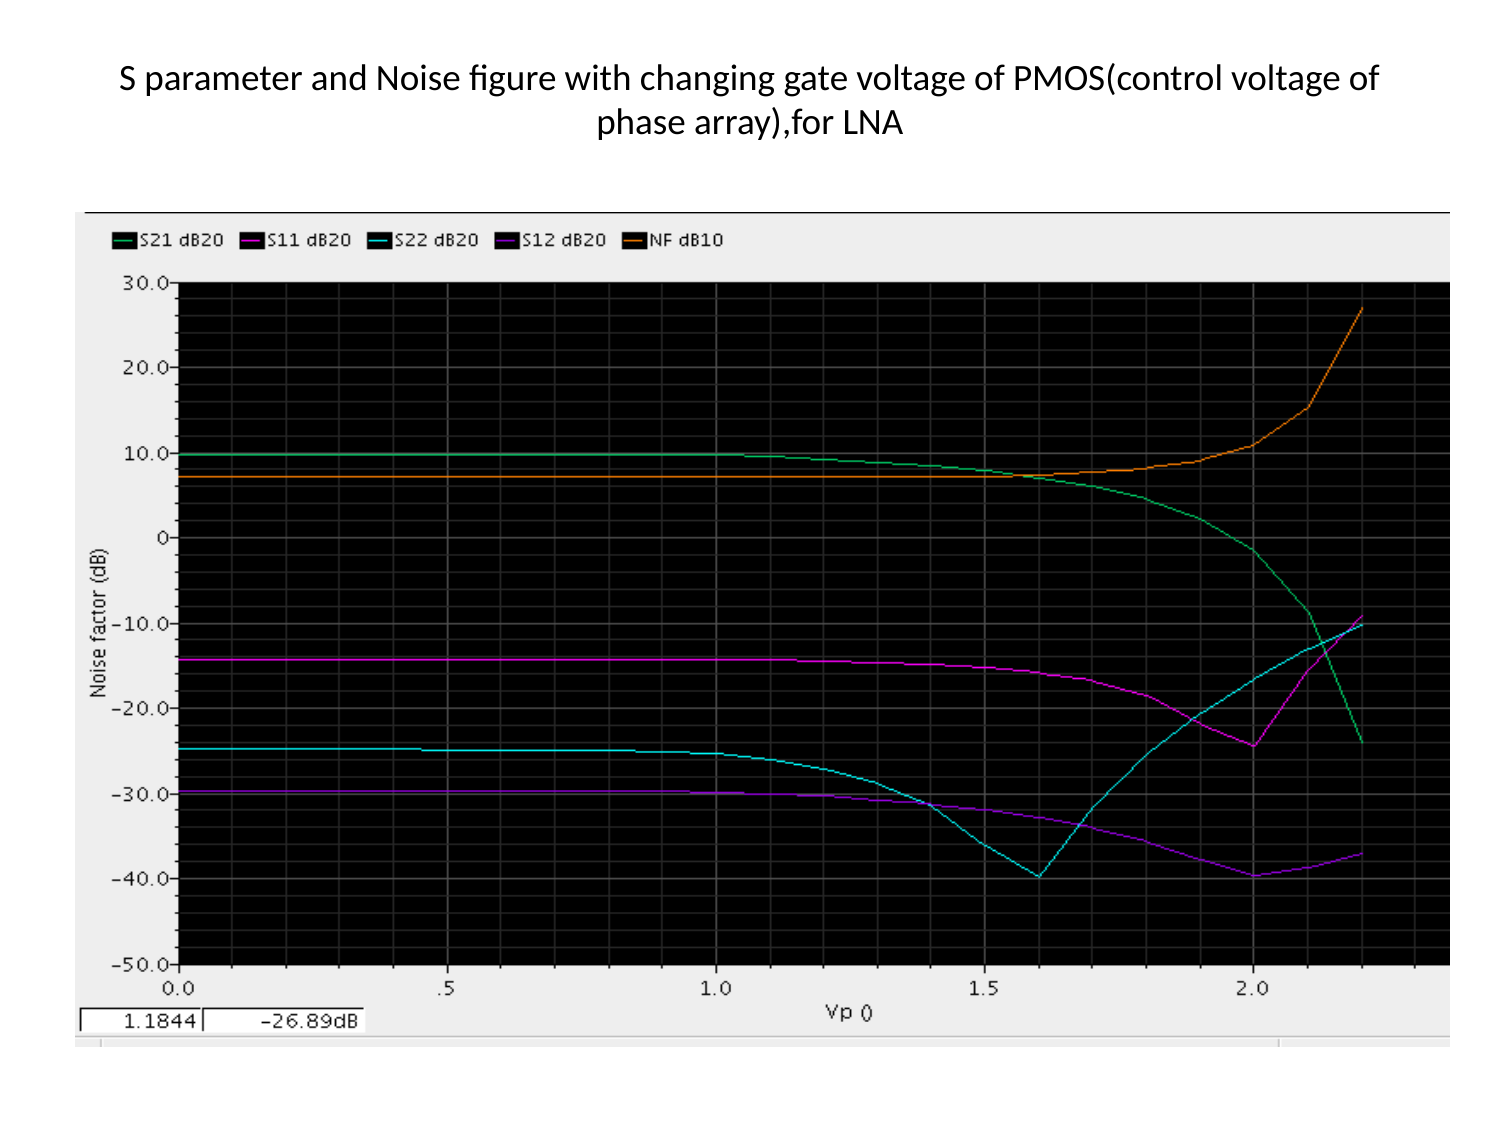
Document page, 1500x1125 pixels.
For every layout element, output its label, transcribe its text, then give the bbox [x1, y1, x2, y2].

title S parameter and Noise figure with changing gate voltage of PMOS(control voltage of phase array),for LNA [75, 45, 1425, 150]
picture [74, 212, 1451, 1048]
